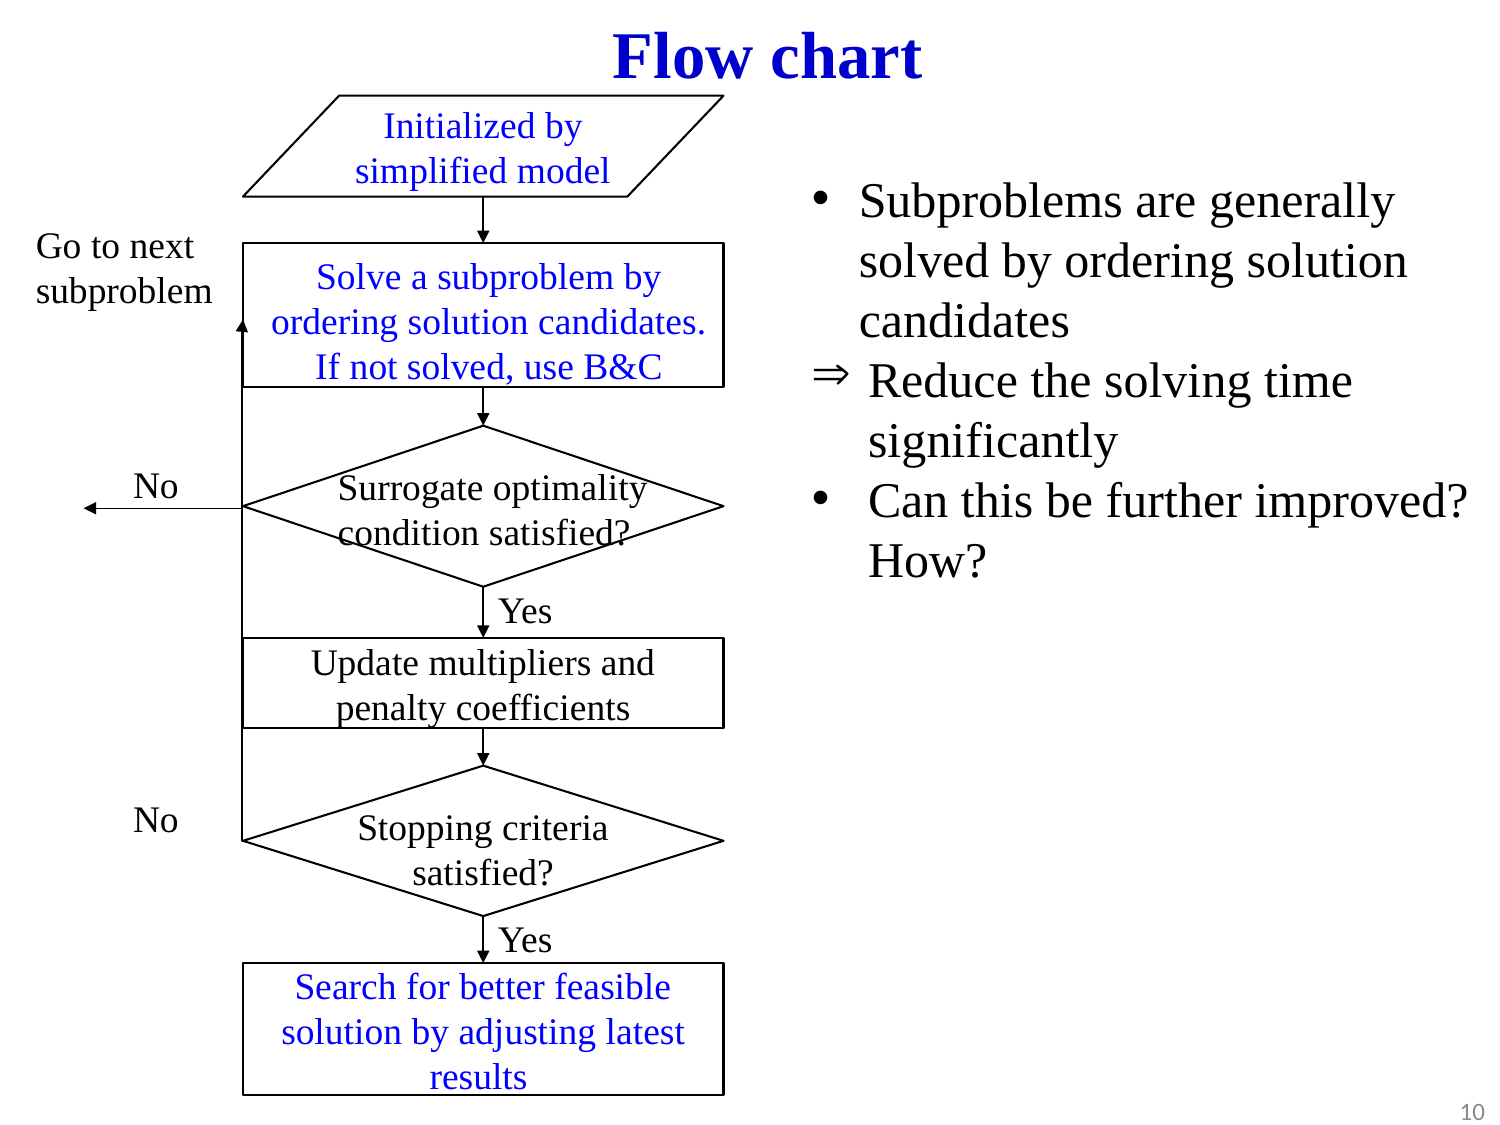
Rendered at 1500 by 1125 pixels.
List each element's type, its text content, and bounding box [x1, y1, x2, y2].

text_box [20, 95, 736, 1096]
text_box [242, 320, 246, 842]
text_box Subproblems are generally solved by ordering solution candidates Reduce the solving time significantly Can this be further improved? How? [797, 160, 1500, 640]
title Flow chart [17, 2, 1500, 103]
slide_number 10 [1149, 1095, 1500, 1125]
